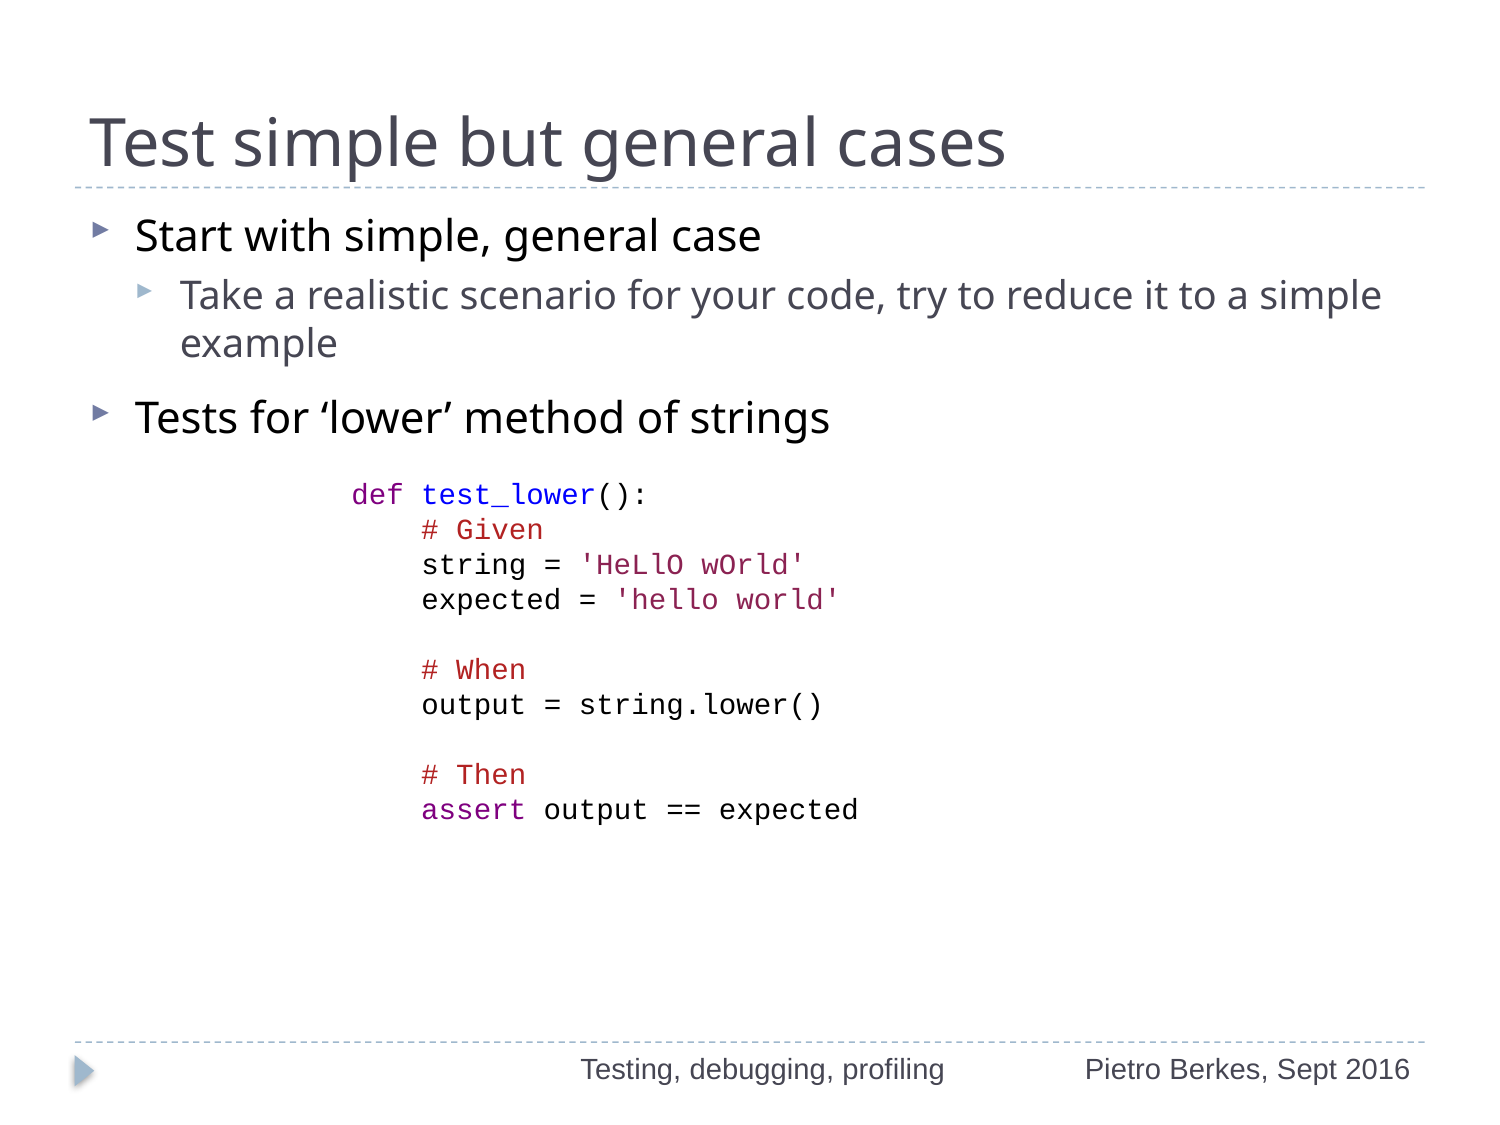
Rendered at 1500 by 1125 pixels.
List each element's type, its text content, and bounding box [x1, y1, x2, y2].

list Start with simple, general case Take a realistic scenario for your code, try to reduce it to a simple example Tests for ‘lower’ method of strings [75, 200, 1425, 457]
text_box def test_lower(): # Given string = 'HeLlO wOrld' expected = 'hello world' # When output = string.lower() # Then assert output == expected [336, 467, 1282, 868]
footer Testing, debugging, profiling [475, 1042, 1050, 1103]
title Test simple but general cases [75, 24, 1425, 188]
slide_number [1050, 1042, 1426, 1103]
